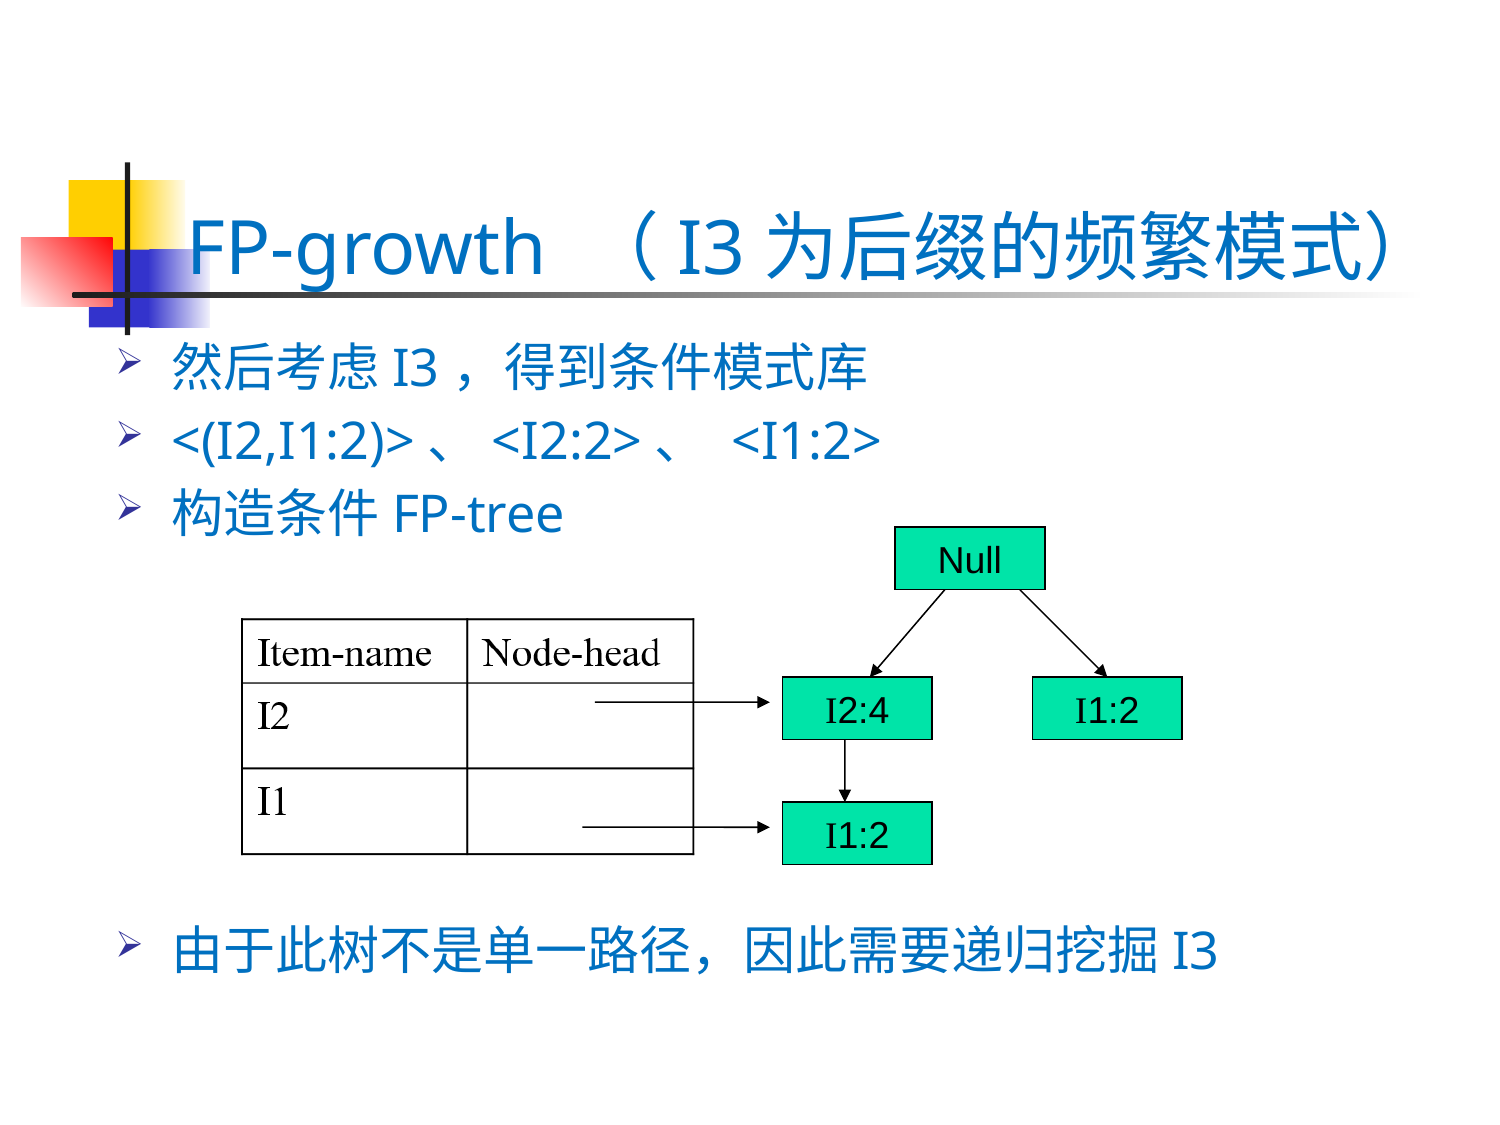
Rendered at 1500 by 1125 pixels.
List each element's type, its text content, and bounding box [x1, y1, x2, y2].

text_box 然后考虑I3，得到条件模式库 <(I2,I1:2)>、<I2:2>、 <I1:2> 构造条件FP-tree 由于此树不是单一路径，因此需要递归挖掘I3 [100, 327, 1383, 1071]
text_box Null [894, 527, 1045, 590]
text_box [1019, 589, 1108, 678]
text_box [838, 739, 852, 803]
text_box I2:4 [782, 677, 933, 740]
text_box I1:2 [782, 802, 933, 865]
picture [232, 614, 696, 857]
text_box FP-growth （I3为后缀的频繁模式） [132, 110, 1483, 298]
text_box I1:2 [1032, 677, 1183, 740]
text_box [701, 696, 770, 709]
text_box [701, 821, 770, 834]
text_box [869, 589, 945, 678]
